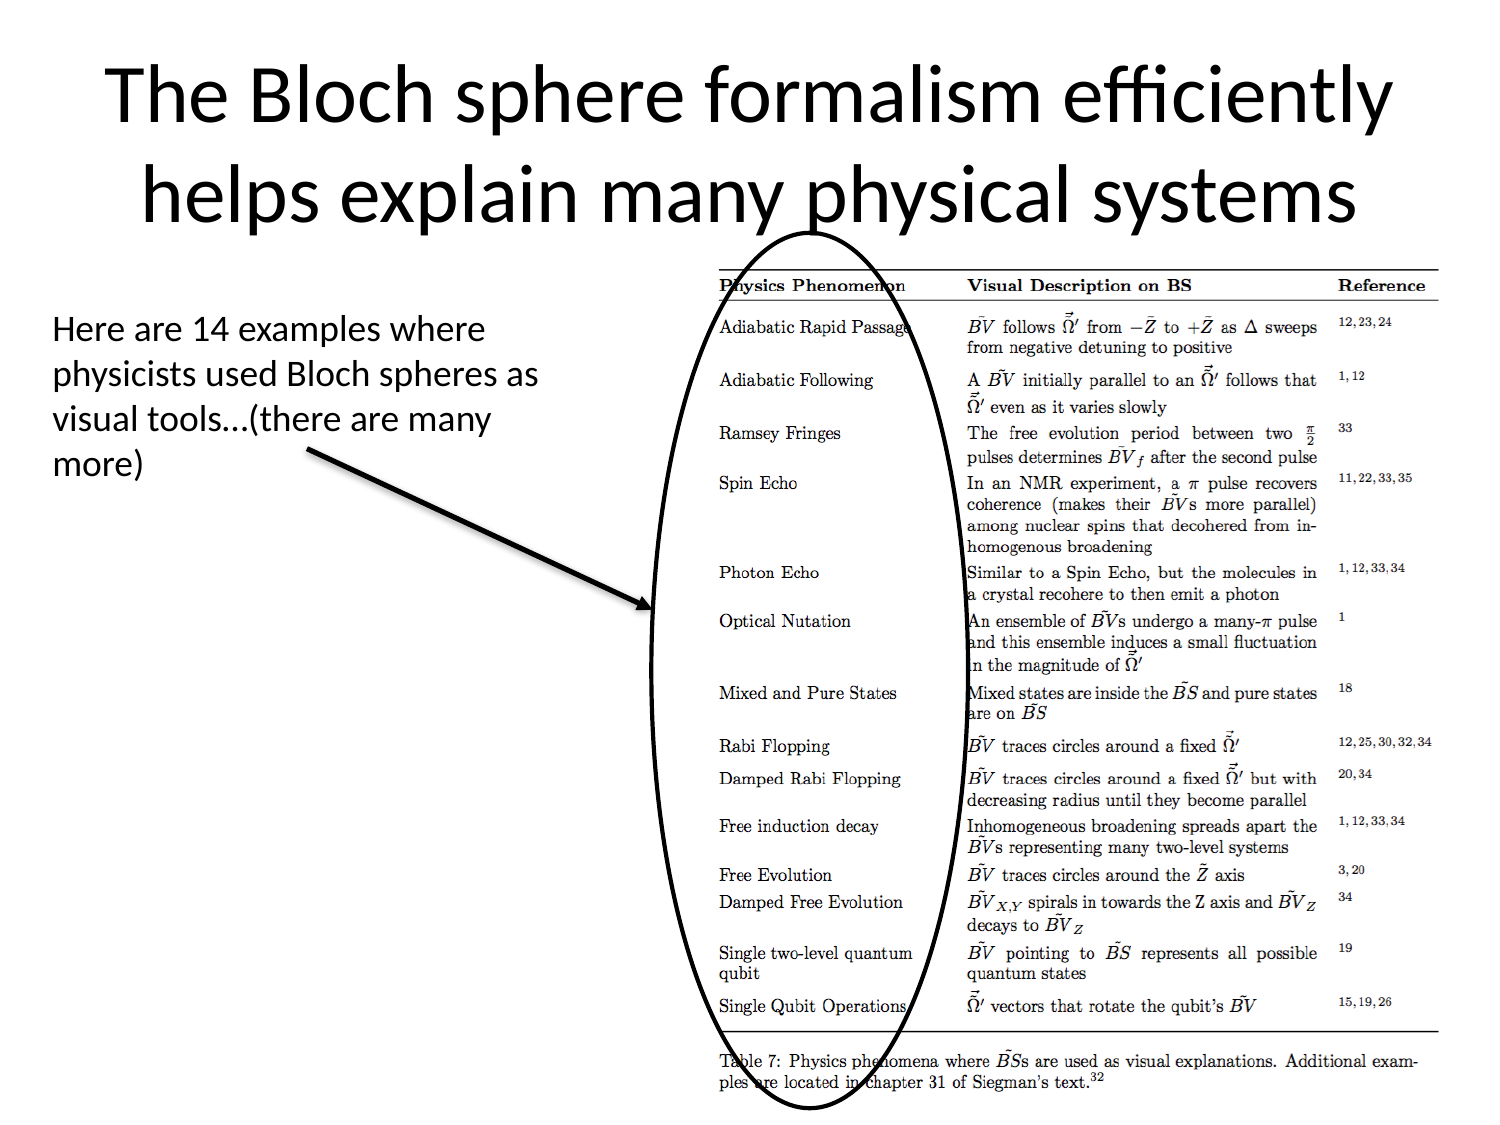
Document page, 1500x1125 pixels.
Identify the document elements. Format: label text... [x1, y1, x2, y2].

picture [716, 264, 1441, 1094]
text_box [649, 323, 711, 1018]
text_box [306, 448, 653, 610]
text_box [749, 230, 871, 263]
text_box Here are 14 examples where physicists used Bloch spheres as visual tools…(there are many more) [37, 296, 588, 492]
title The Bloch sphere formalism efficiently helps explain many physical systems [0, 45, 1500, 233]
text_box [778, 1102, 841, 1111]
